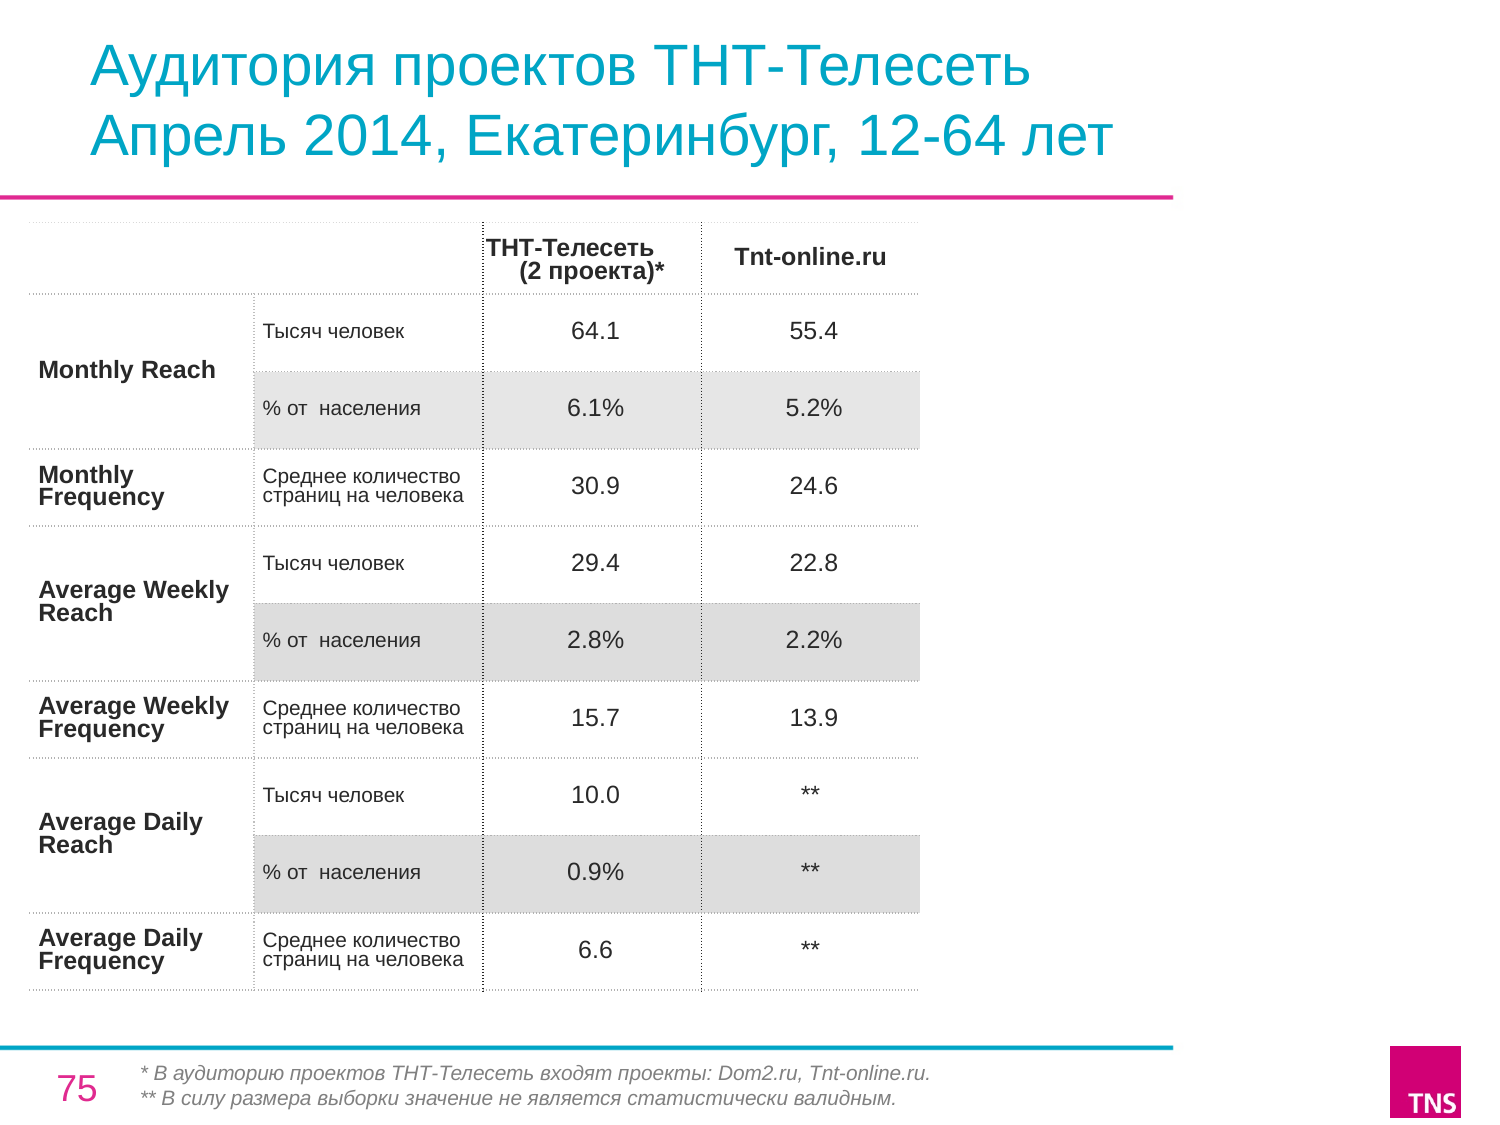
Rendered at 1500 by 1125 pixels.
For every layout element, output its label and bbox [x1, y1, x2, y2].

picture [0, 0, 1500, 1125]
table_cell [29, 294, 920, 990]
text_box [124, 1052, 1463, 1117]
title [74, 8, 1476, 187]
table_header [29, 223, 920, 294]
slide_number [40, 1055, 392, 1125]
